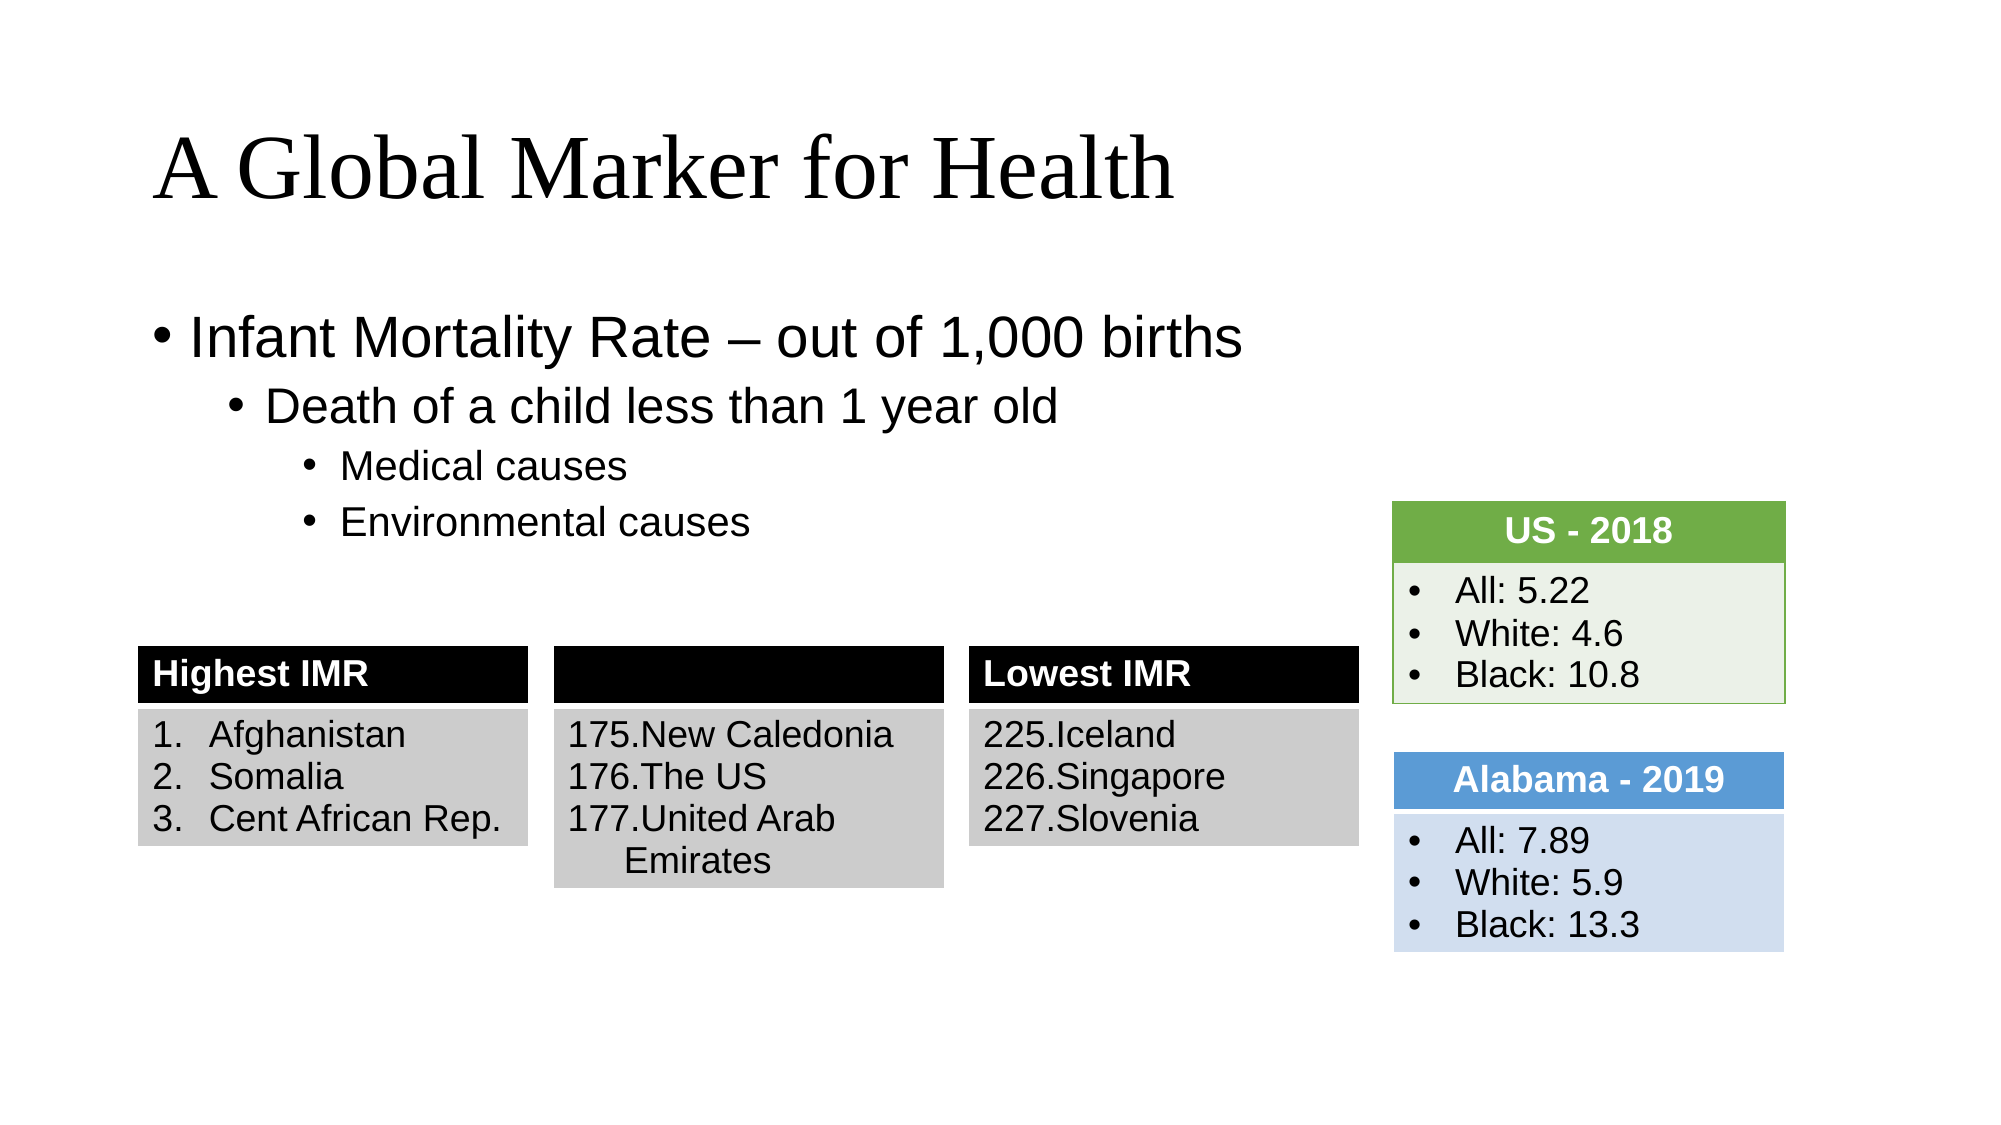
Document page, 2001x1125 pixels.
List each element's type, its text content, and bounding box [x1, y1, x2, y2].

table_cell All: 5.22 White: 4.6 Black: 10.8 [1394, 563, 1784, 703]
table_cell Iceland Singapore Slovenia [969, 709, 1359, 846]
table_cell New Caledonia The US United Arab Emirates [554, 709, 944, 888]
table_header [554, 646, 944, 703]
table_cell All: 7.89 White: 5.9 Black: 13.3 [1394, 814, 1784, 952]
title A Global Marker for Health [137, 59, 1863, 278]
list Infant Mortality Rate – out of 1,000 births Death of a child less than 1 year old Medical causes Environmental causes [137, 299, 1863, 1014]
table_header US - 2018 [1394, 503, 1784, 562]
table_header Lowest IMR [969, 646, 1359, 703]
table_cell Afghanistan Somalia Cent African Rep. [138, 709, 528, 846]
table_header Alabama - 2019 [1394, 752, 1784, 809]
table_header Highest IMR [138, 646, 528, 703]
